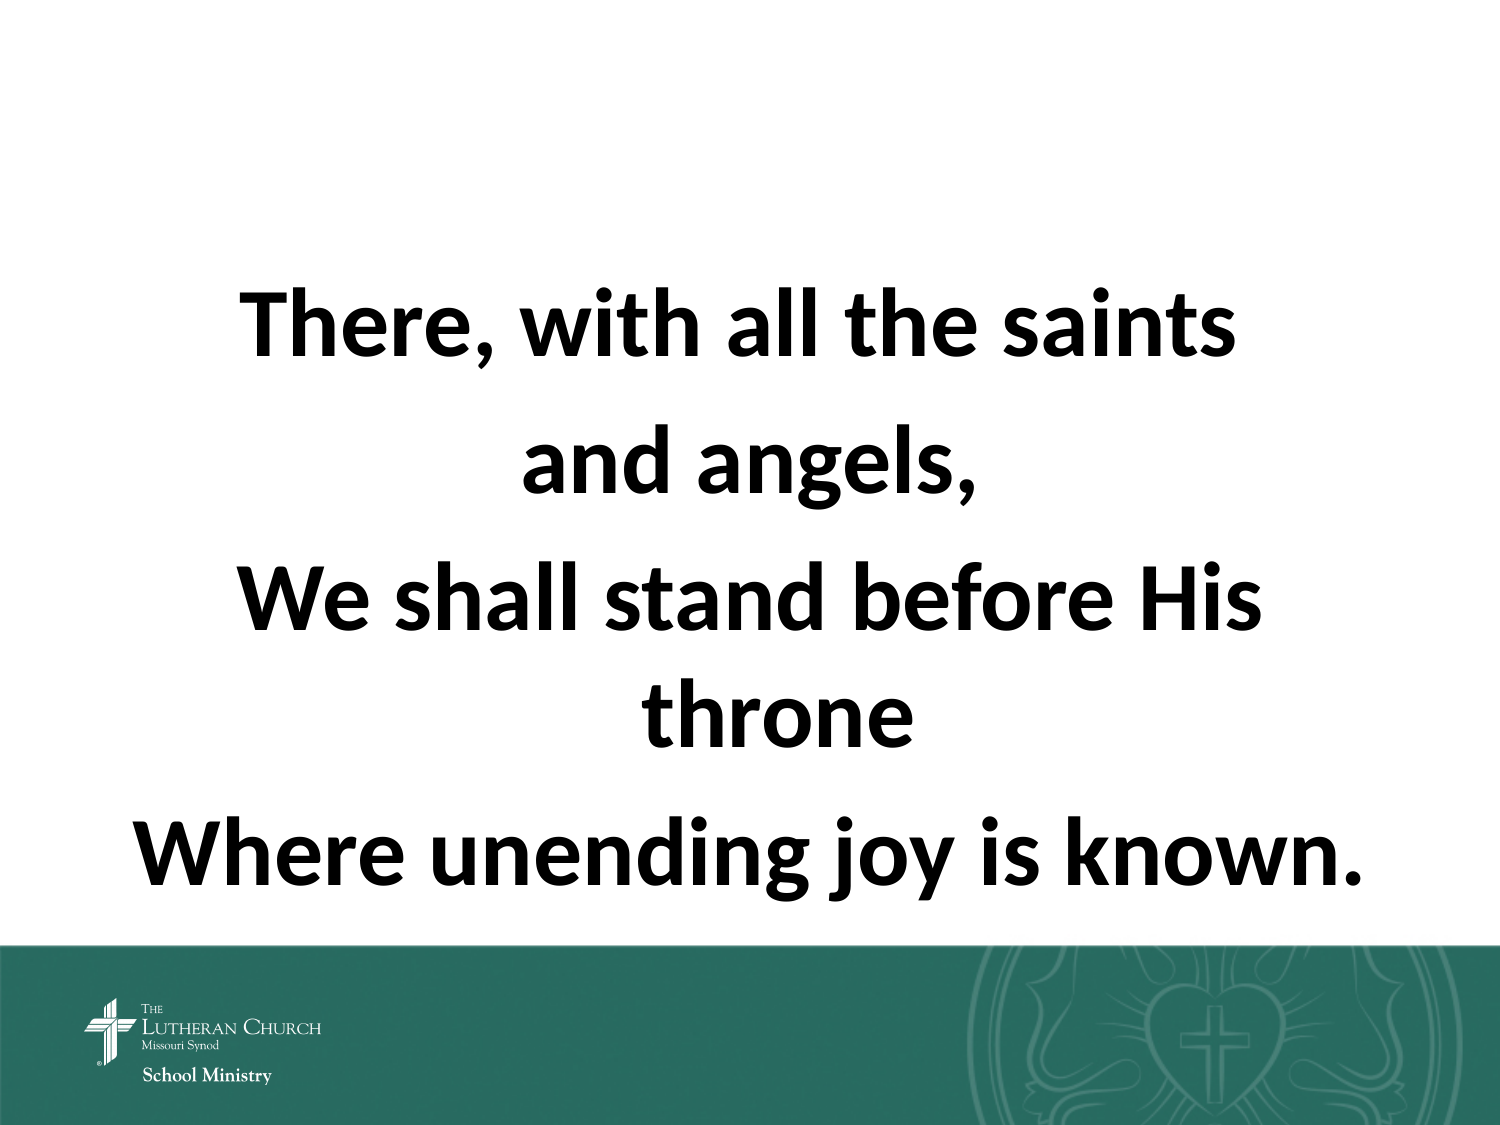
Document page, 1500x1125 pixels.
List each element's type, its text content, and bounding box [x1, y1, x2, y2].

list There, with all the saints and angels, We shall stand before His throne Where unending joy is known. [73, 111, 1428, 975]
picture [0, 0, 1500, 1125]
